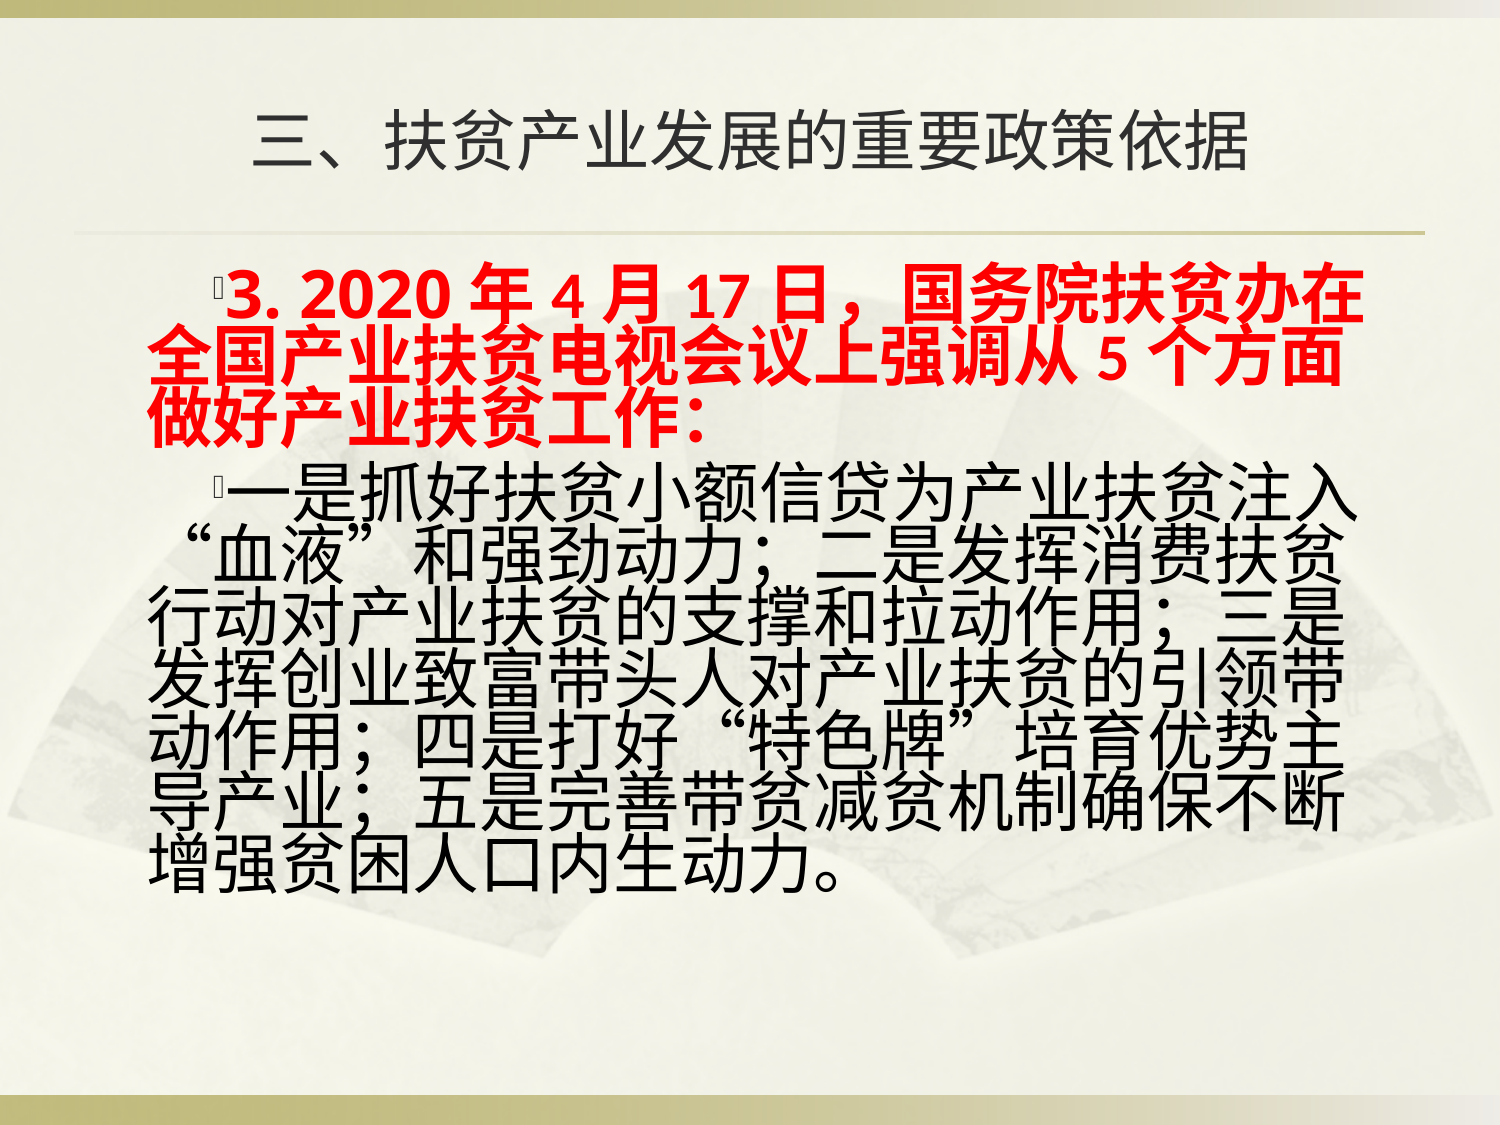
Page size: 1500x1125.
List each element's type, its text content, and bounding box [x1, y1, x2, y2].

title 三、扶贫产业发展的重要政策依据 [75, 45, 1425, 233]
list 3. 2020年4月17日，国务院扶贫办在全国产业扶贫电视会议上强调从5个方面做好产业扶贫工作： 一是抓好扶贫小额信贷为产业扶贫注入“血液”和强劲动力；二是发挥消费扶贫行动对产业扶贫的支撑和拉动作用；三是发挥创业致富带头人对产业扶贫的引领带动作用；四是打好“特色牌”培育优势主导产业；五是完善带贫减贫机制确保不断增强贫困人口内生动力。 [75, 262, 1425, 1032]
